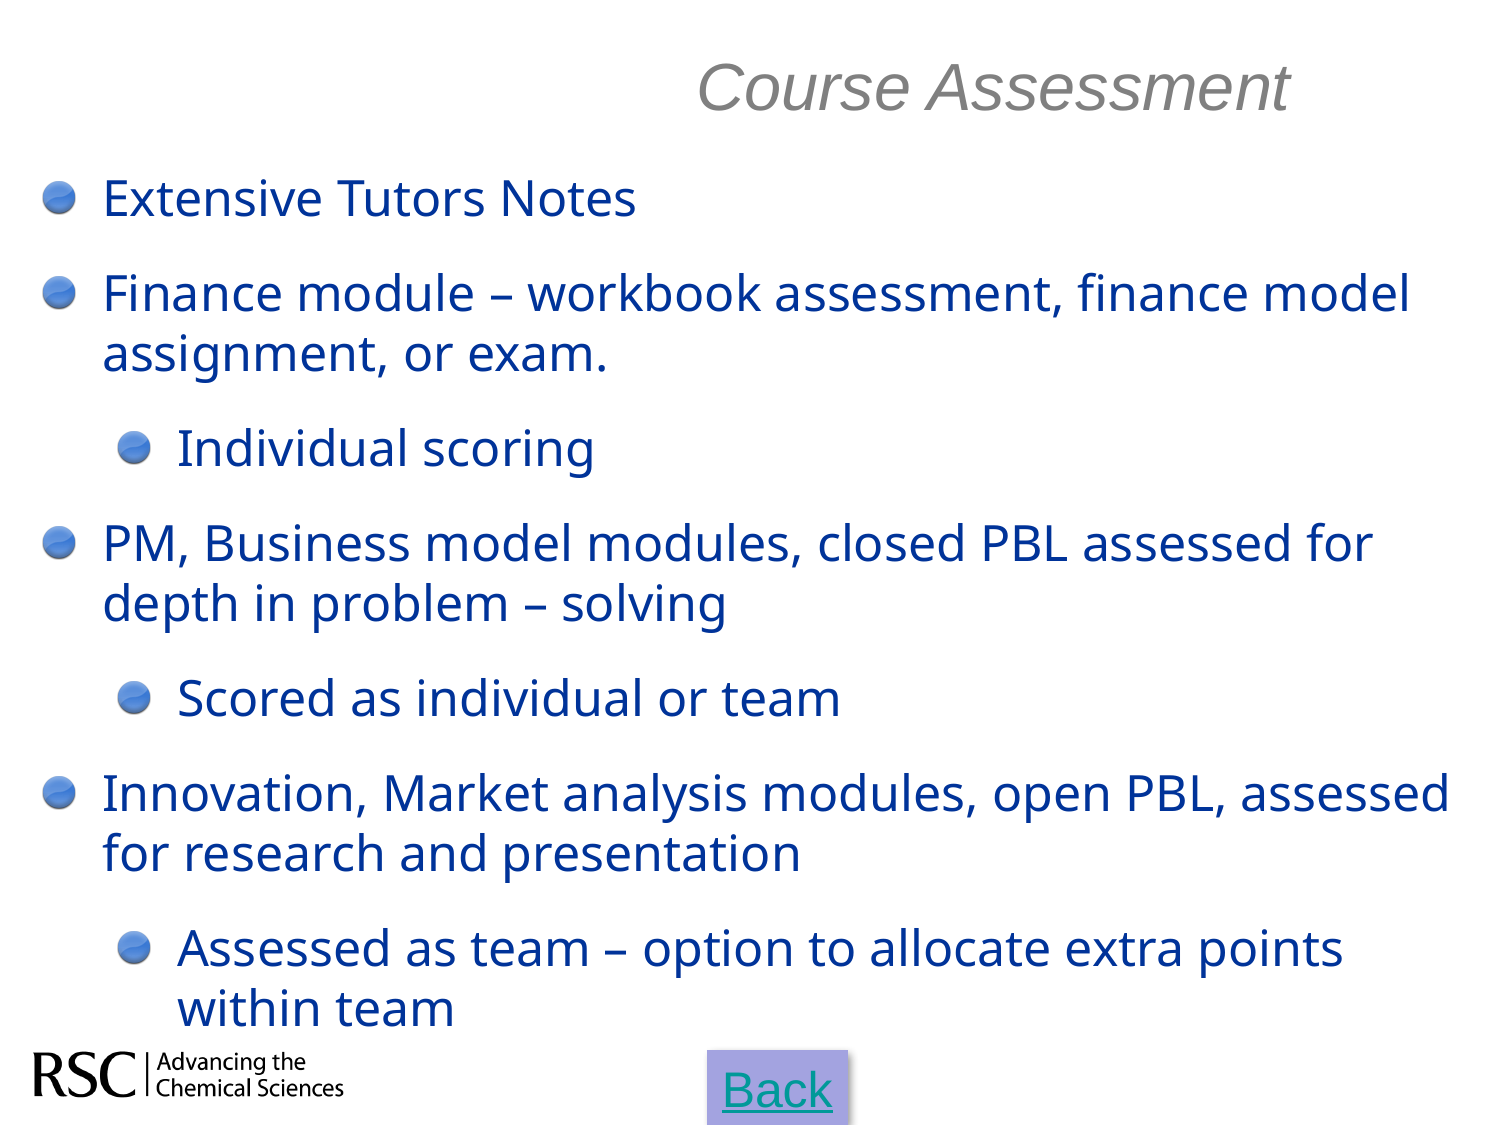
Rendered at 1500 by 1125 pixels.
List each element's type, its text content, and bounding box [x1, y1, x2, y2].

text_box Extensive Tutors Notes Finance module – workbook assessment, finance model assignment, or exam. Individual scoring PM, Business model modules, closed PBL assessed for depth in problem – solving Scored as individual or team Innovation, Market analysis modules, open PBL, assessed for research and presentation Assessed as team – option to allocate extra points within team [31, 88, 1484, 966]
text_box Back [707, 1050, 848, 1125]
picture [114, 677, 153, 716]
picture [39, 177, 78, 216]
picture [114, 427, 153, 466]
title Course Assessment [30, 35, 1307, 131]
picture [39, 772, 78, 811]
picture [39, 522, 78, 561]
picture [39, 272, 78, 311]
picture [114, 927, 153, 966]
